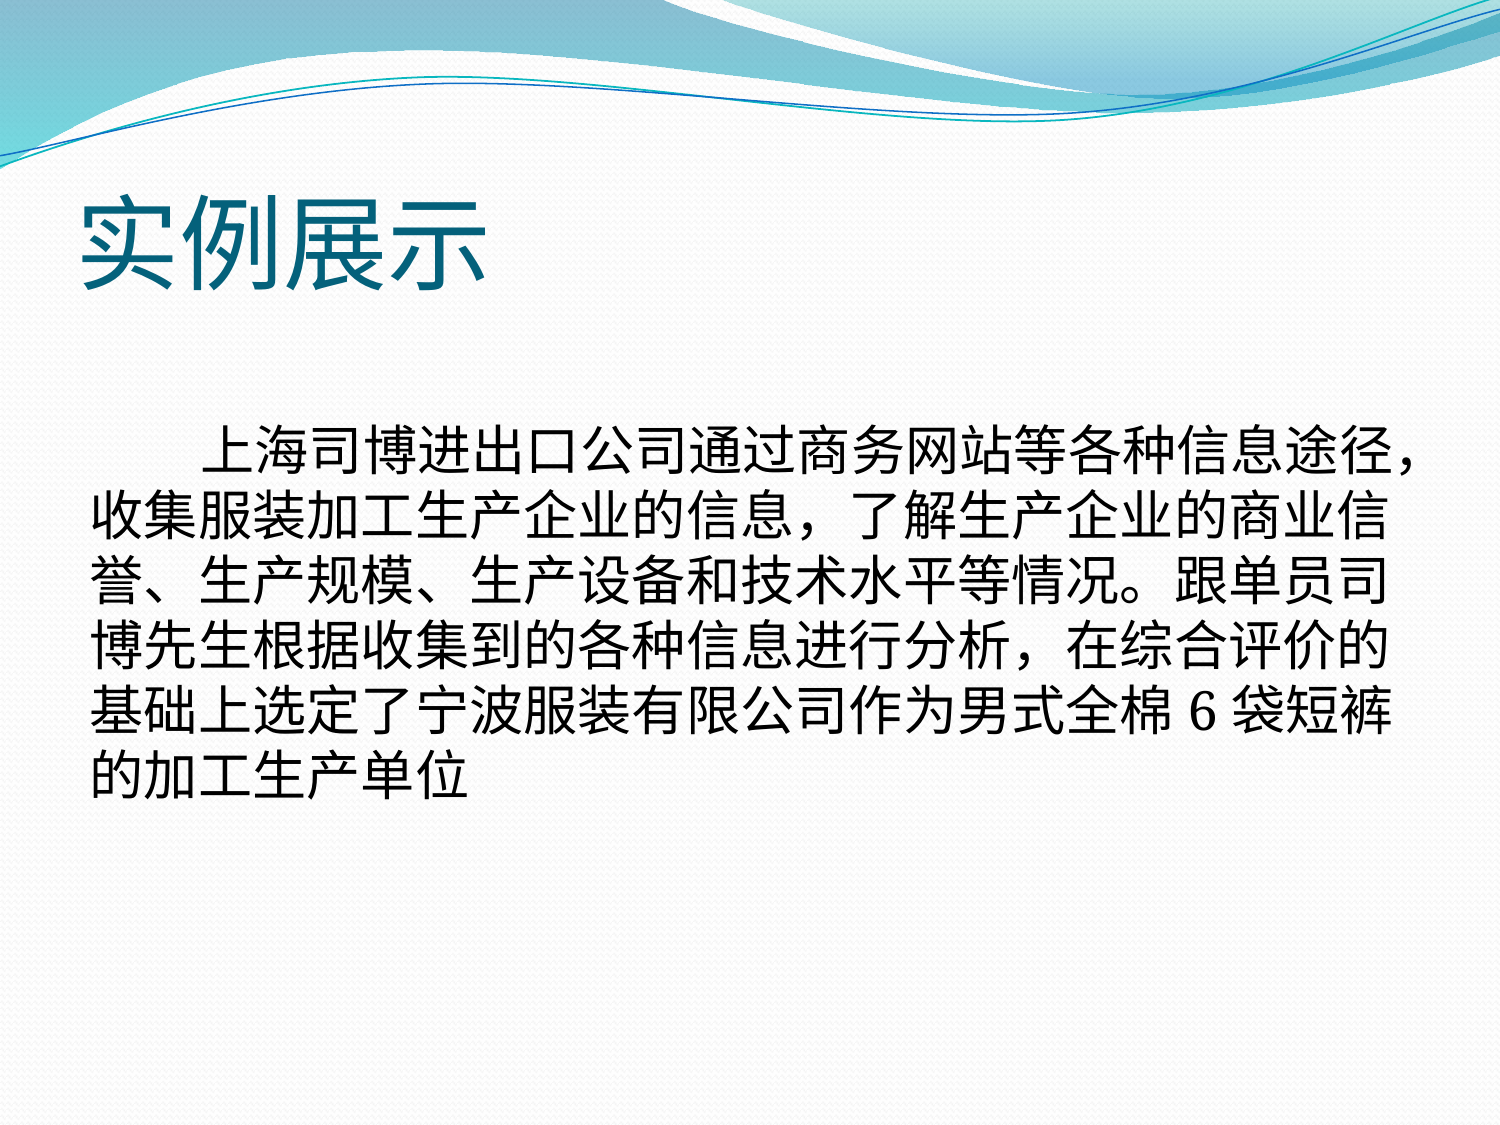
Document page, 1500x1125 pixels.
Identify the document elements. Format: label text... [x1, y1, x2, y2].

list 上海司博进出口公司通过商务网站等各种信息途径，收集服装加工生产企业的信息，了解生产企业的商业信誉、生产规模、生产设备和技术水平等情况。跟单员司博先生根据收集到的各种信息进行分析，在综合评价的基础上选定了宁波服装有限公司作为男式全棉6袋短裤的加工生产单位 [75, 408, 1425, 1038]
title 实例展示 [75, 115, 1425, 303]
